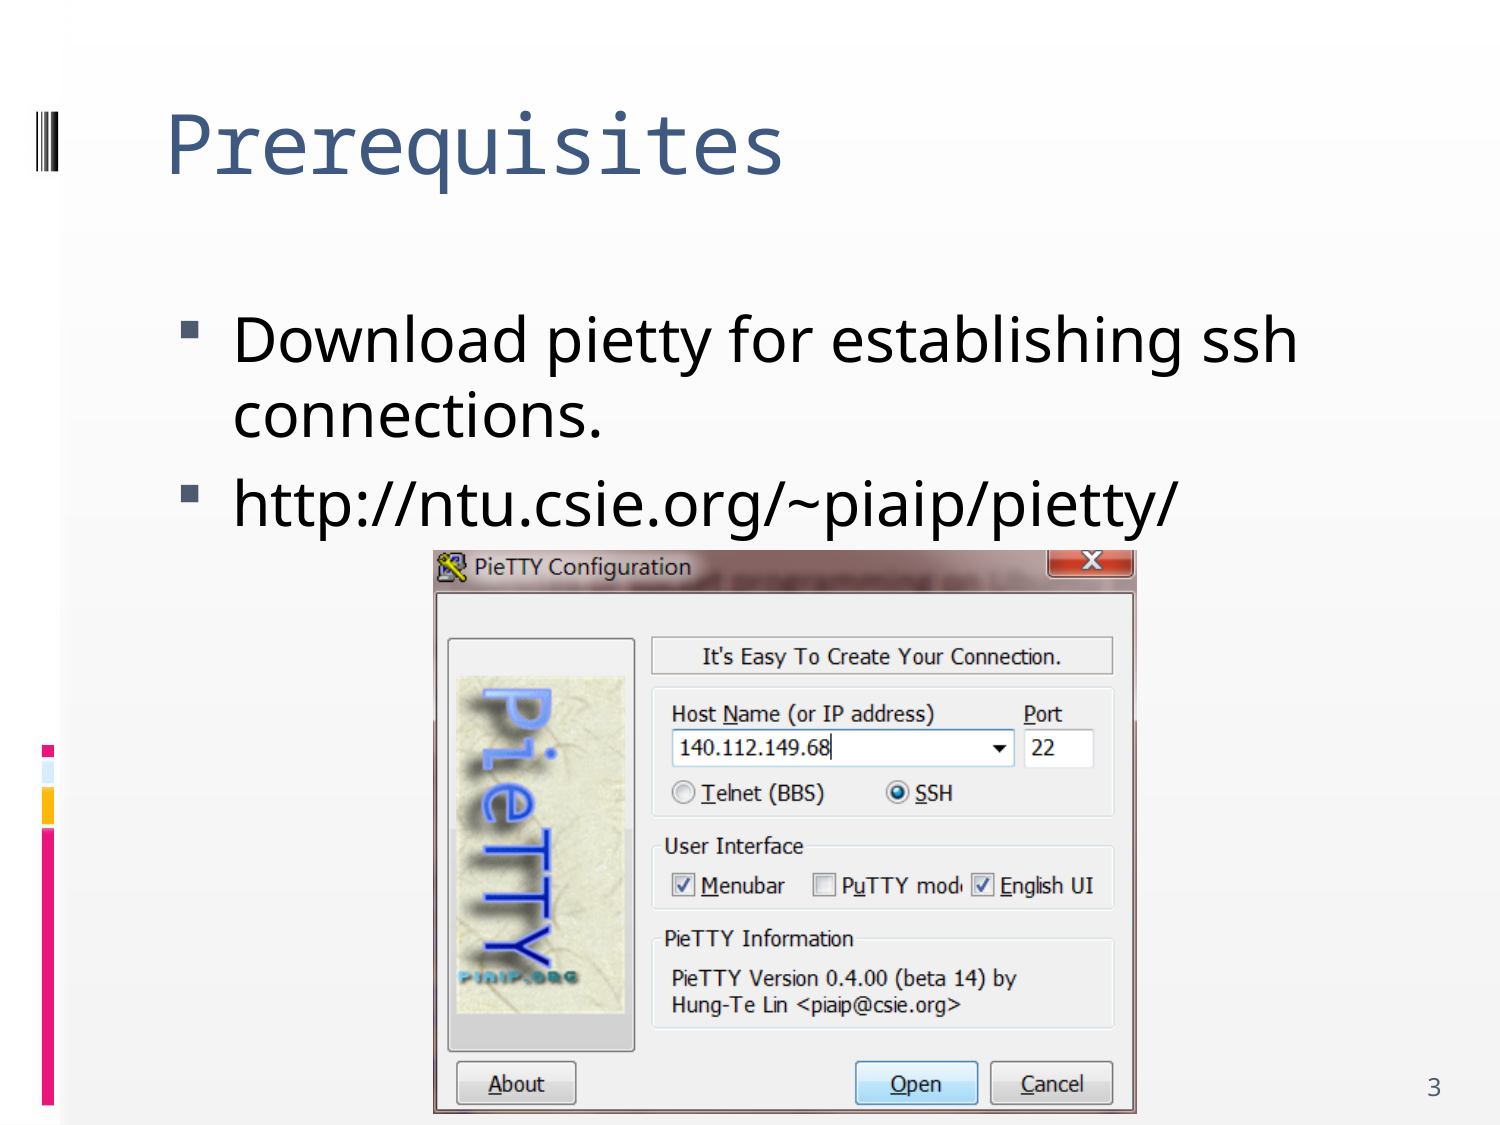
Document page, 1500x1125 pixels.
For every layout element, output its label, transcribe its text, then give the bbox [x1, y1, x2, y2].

list Download pietty for establishing ssh connections. http://ntu.csie.org/~piaip/pietty/ [150, 292, 1425, 1043]
title Prerequisites [150, 83, 1425, 234]
picture [433, 550, 1138, 1114]
slide_number 3 [1412, 1052, 1488, 1113]
